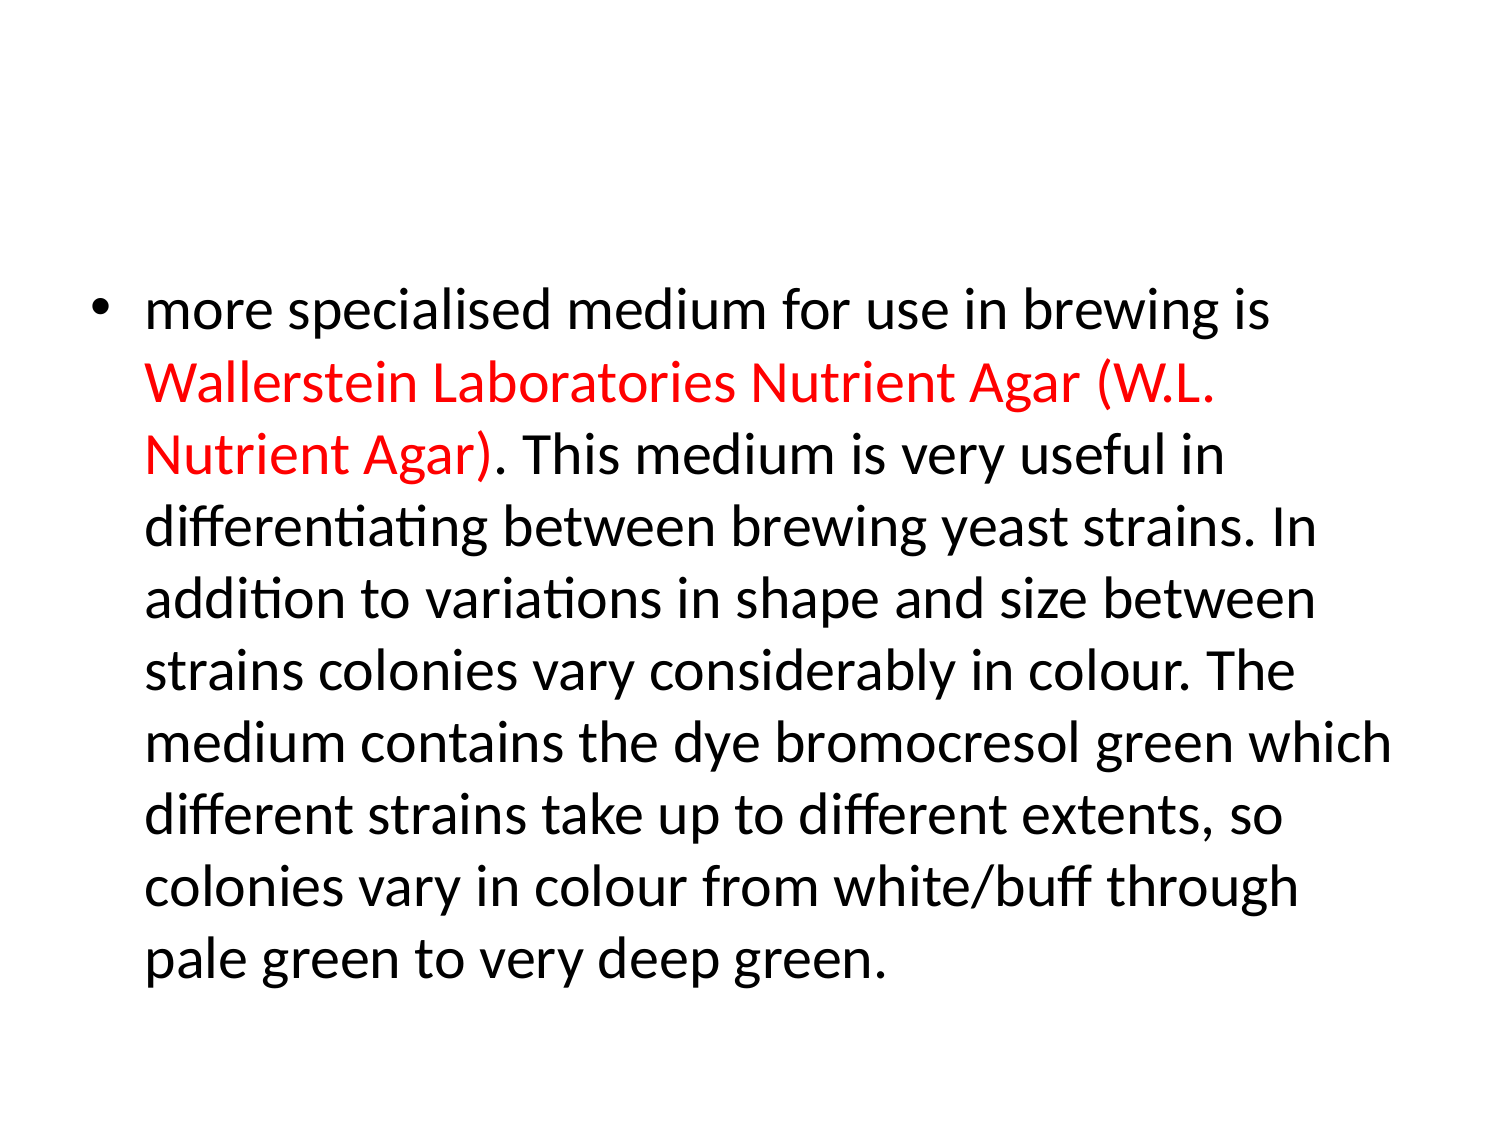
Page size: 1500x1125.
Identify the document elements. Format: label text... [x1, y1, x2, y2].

list more specialised medium for use in brewing is Wallerstein Laboratories Nutrient Agar (W.L. Nutrient Agar). This medium is very useful in differentiating between brewing yeast strains. In addition to variations in shape and size between strains colonies vary considerably in colour. The medium contains the dye bromocresol green which different strains take up to different extents, so colonies vary in colour from white/buff through pale green to very deep green. [75, 262, 1425, 1005]
